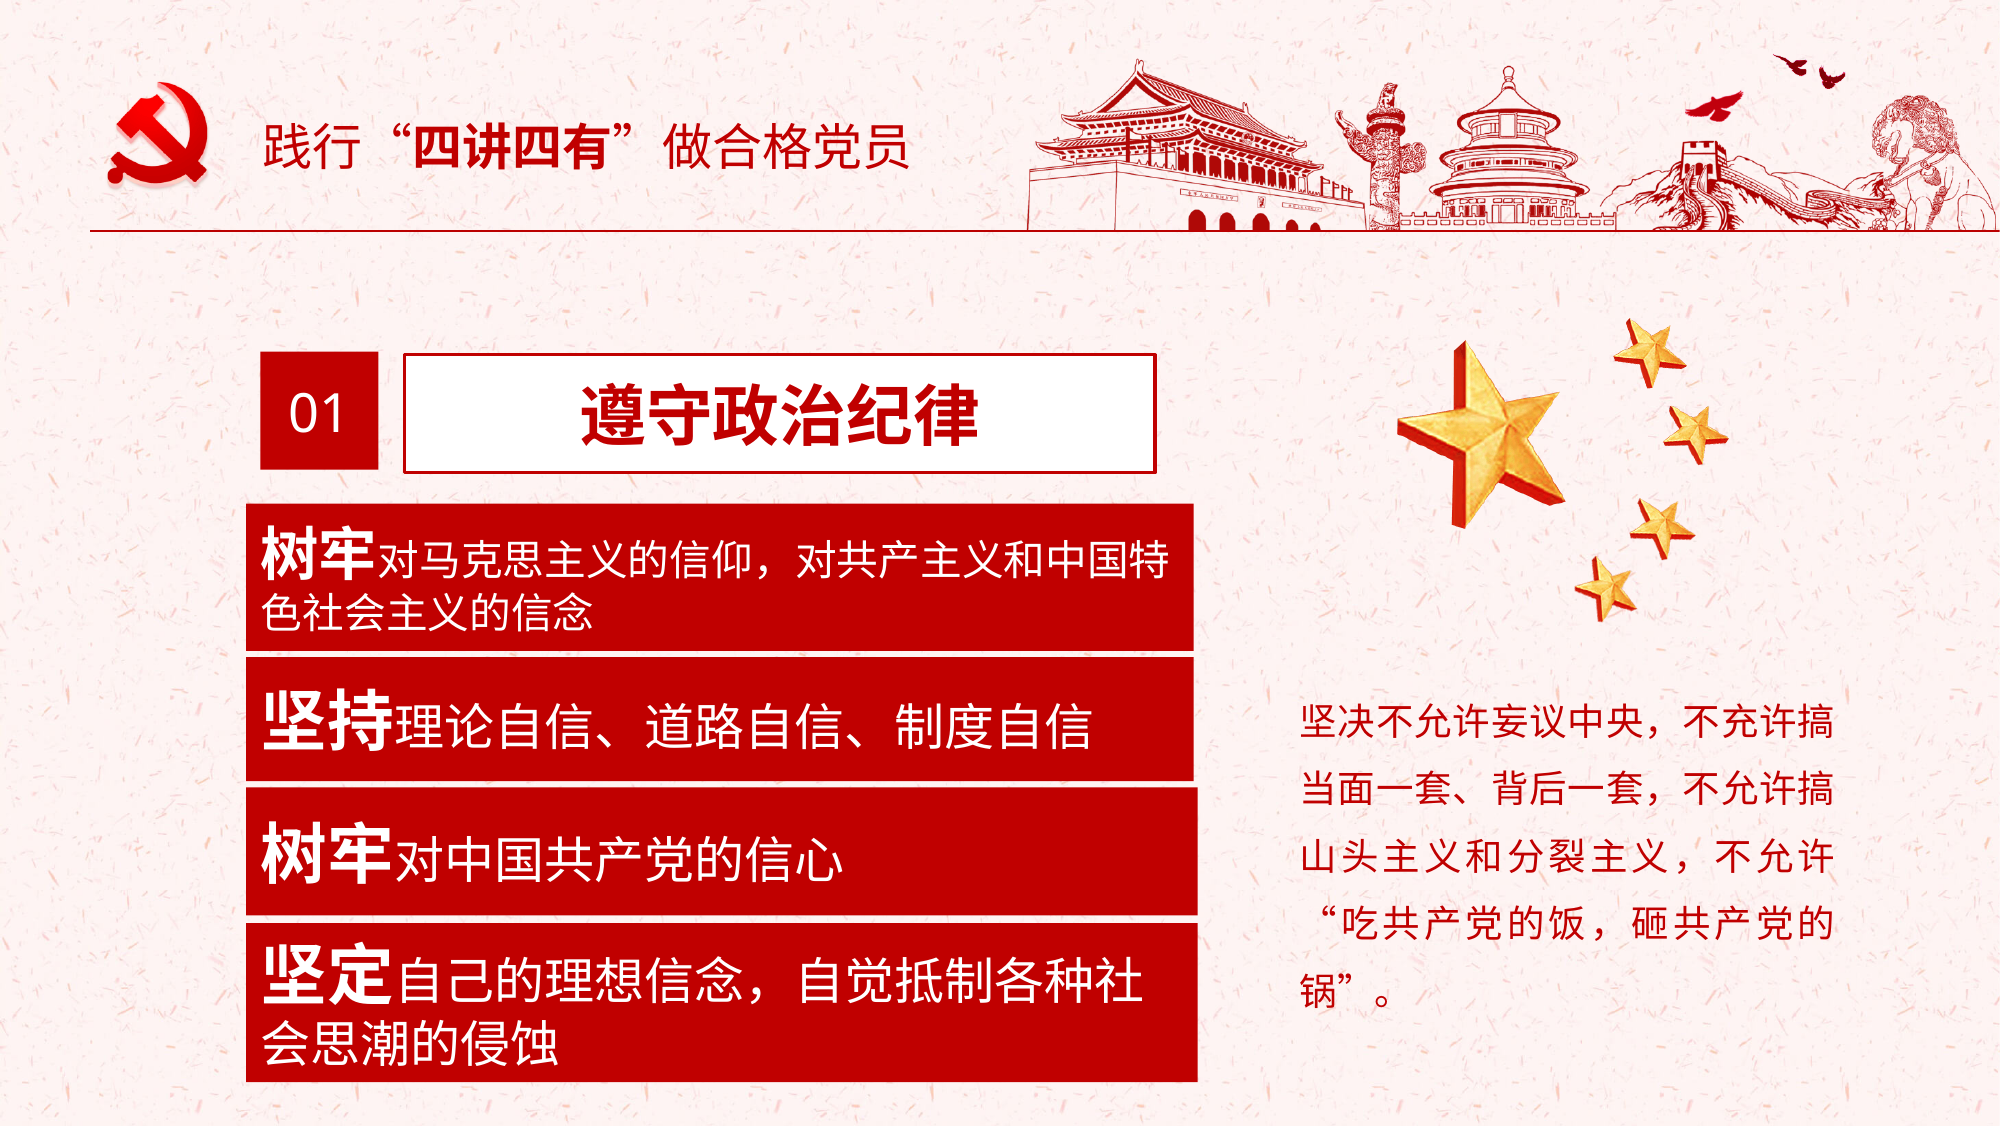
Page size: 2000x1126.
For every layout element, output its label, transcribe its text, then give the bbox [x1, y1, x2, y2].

list 践行“四讲四有”做合格党员 [247, 78, 1035, 173]
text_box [260, 351, 379, 470]
text_box 遵守政治纪律 [402, 353, 1157, 475]
picture [0, 0, 2000, 1126]
text_box 坚定自己的理想信念，自觉抵制各种社会思潮的侵蚀 [244, 921, 1200, 1084]
text_box 坚持理论自信、道路自信、制度自信 [244, 655, 1196, 783]
text_box 树牢对中国共产党的信心 [244, 785, 1200, 918]
text_box 树牢对马克思主义的信仰，对共产主义和中国特色社会主义的信念 [244, 501, 1196, 653]
text_box 坚决不允许妄议中央，不充许搞当面一套、背后一套，不允许搞山头主义和分裂主义，不允许“吃共产党的饭，砸共产党的锅”。 [1284, 719, 1851, 970]
